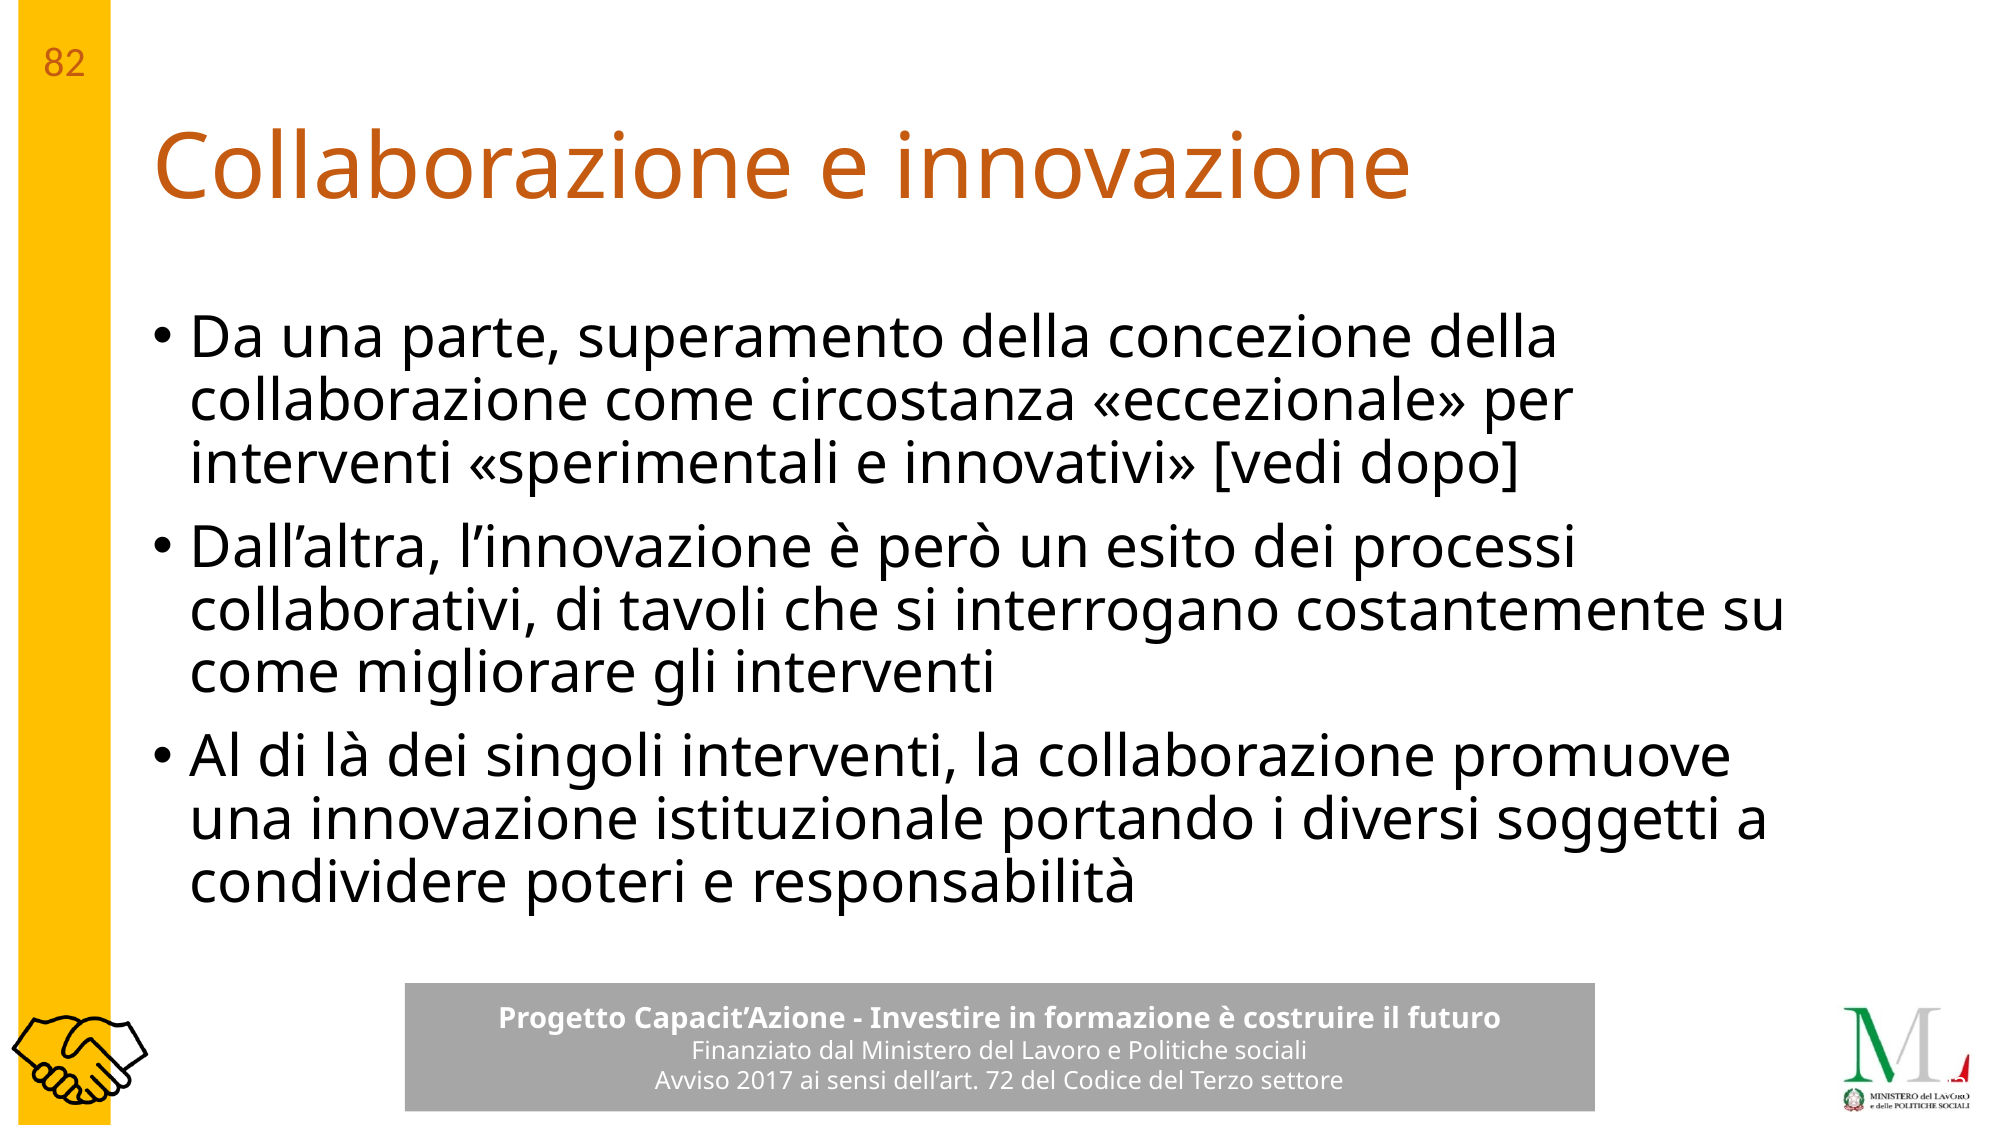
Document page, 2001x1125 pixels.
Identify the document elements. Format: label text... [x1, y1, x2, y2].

picture [10, 1009, 149, 1109]
slide_number 82 [1911, 1057, 1995, 1118]
picture [1826, 1006, 1987, 1112]
list Da una parte, superamento della concezione della collaborazione come circostanza «eccezionale» per interventi «sperimentali e innovativi» [vedi dopo] Dall’altra, l’innovazione è però un esito dei processi collaborativi, di tavoli che si interrogano costantemente su come migliorare gli interventi Al di là dei singoli interventi, la collaborazione promuove una innovazione istituzionale portando i diversi soggetti a condividere poteri e responsabilità [137, 299, 1863, 971]
title Collaborazione e innovazione [137, 59, 1863, 278]
